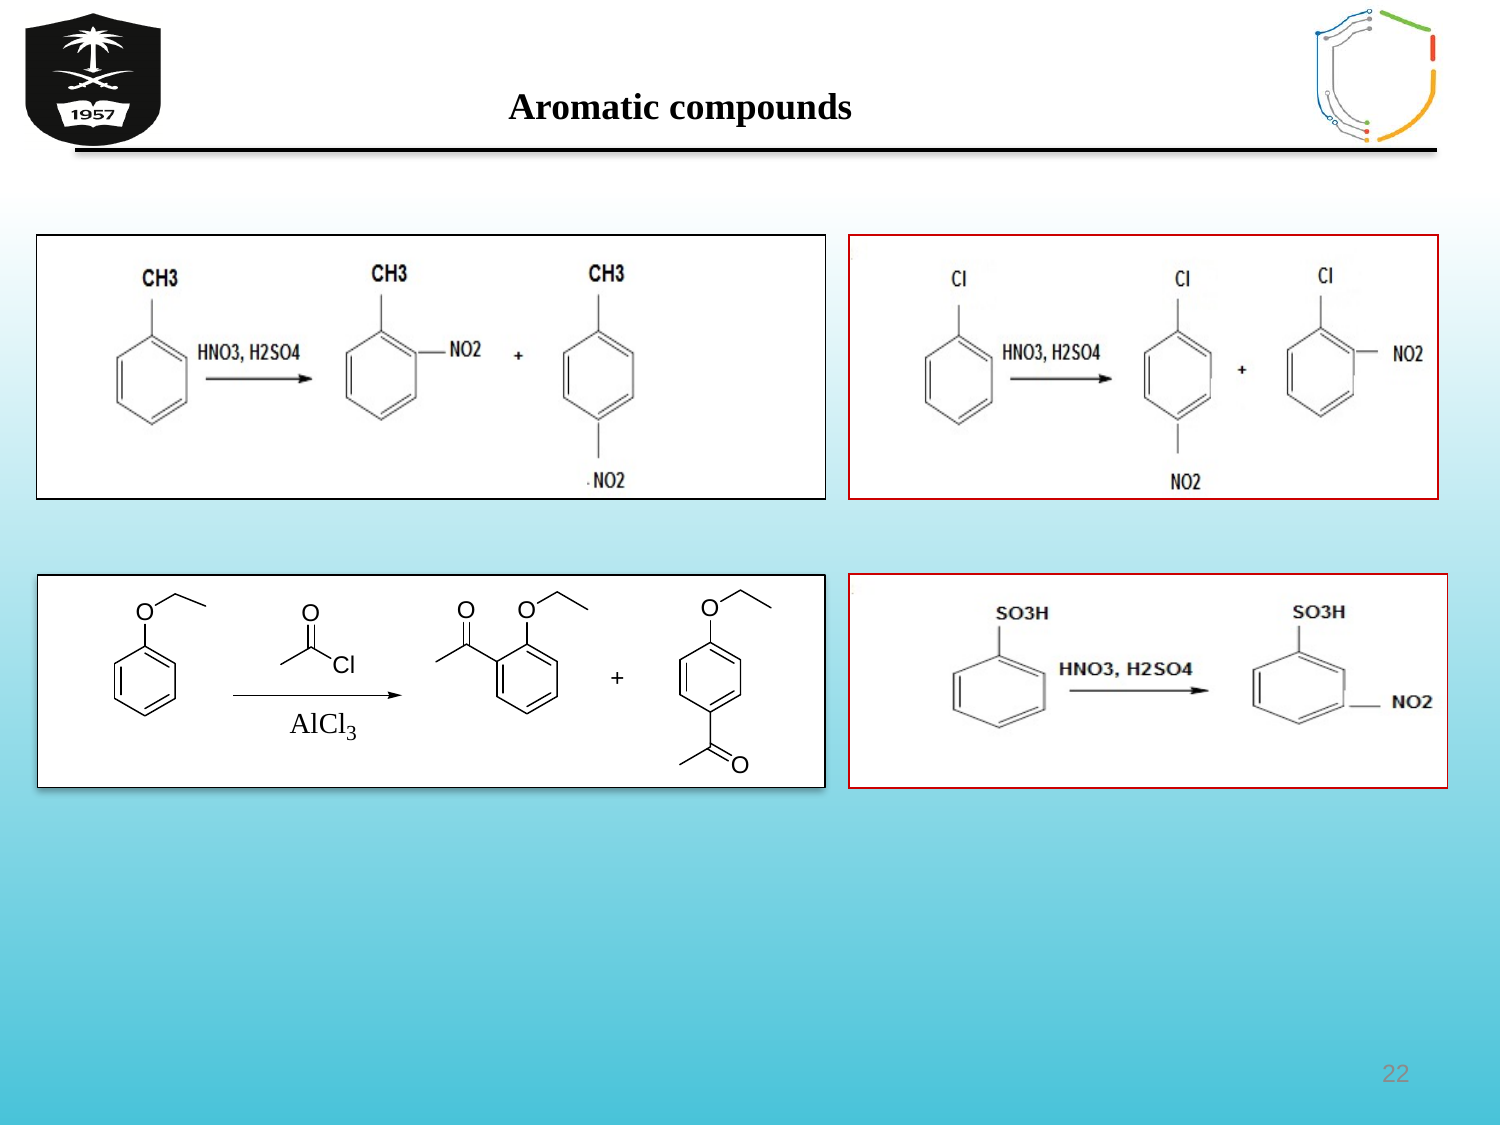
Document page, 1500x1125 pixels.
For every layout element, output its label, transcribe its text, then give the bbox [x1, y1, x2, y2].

picture [24, 12, 163, 151]
picture [37, 235, 826, 499]
picture [849, 574, 1448, 788]
text_box [37, 574, 826, 788]
text_box Aromatic compounds [493, 74, 868, 135]
picture [1287, 0, 1463, 165]
slide_number 22 [1074, 1042, 1425, 1103]
picture [849, 235, 1438, 499]
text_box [112, 587, 774, 775]
